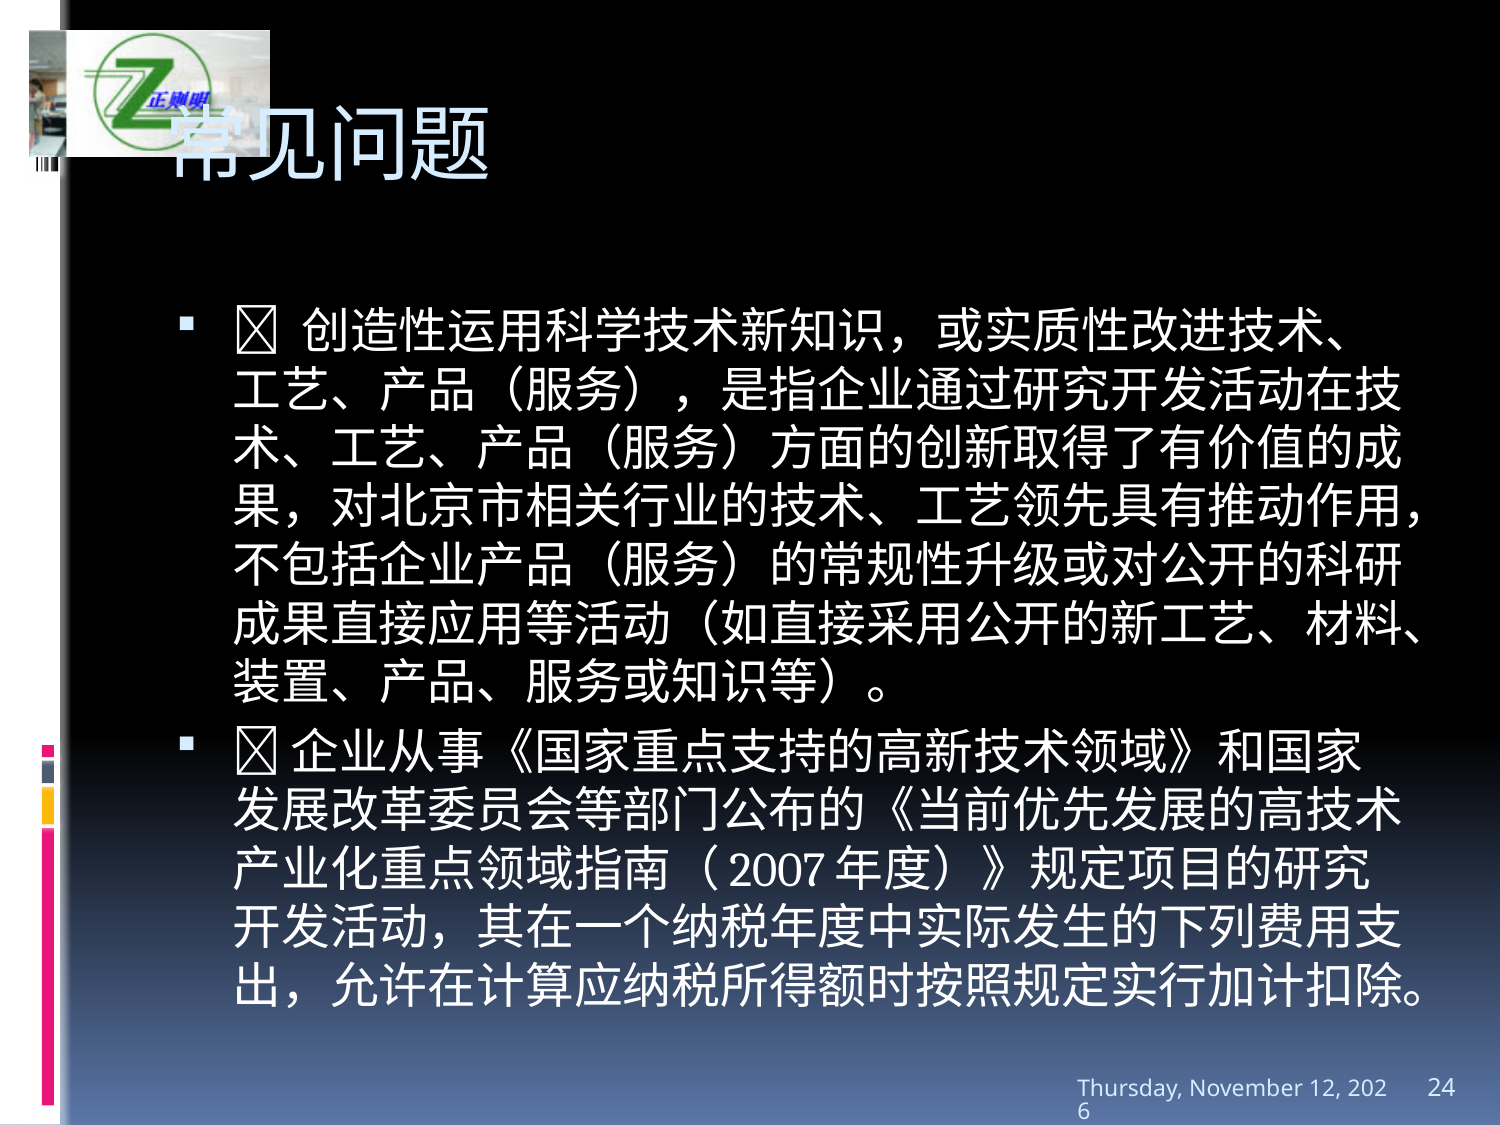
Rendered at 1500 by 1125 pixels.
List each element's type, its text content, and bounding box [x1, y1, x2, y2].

picture [29, 30, 270, 157]
list  创造性运用科学技术新知识，或实质性改进技术、工艺、产品（服务），是指企业通过研究开发活动在技术、工艺、产品（服务）方面的创新取得了有价值的成果，对北京市相关行业的技术、工艺领先具有推动作用，不包括企业产品（服务）的常规性升级或对公开的科研成果直接应用等活动（如直接采用公开的新工艺、材料、装置、产品、服务或知识等）。 企业从事《国家重点支持的高新技术领域》和国家发展改革委员会等部门公布的《当前优先发展的高技术产业化重点领域指南（2007年度）》规定项目的研究开发活动，其在一个纳税年度中实际发生的下列费用支出，允许在计算应纳税所得额时按照规定实行加计扣除。 [150, 292, 1425, 1043]
slide_number 24 [1412, 1052, 1488, 1113]
title 常见问题 [150, 83, 1425, 234]
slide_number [1062, 1052, 1412, 1113]
